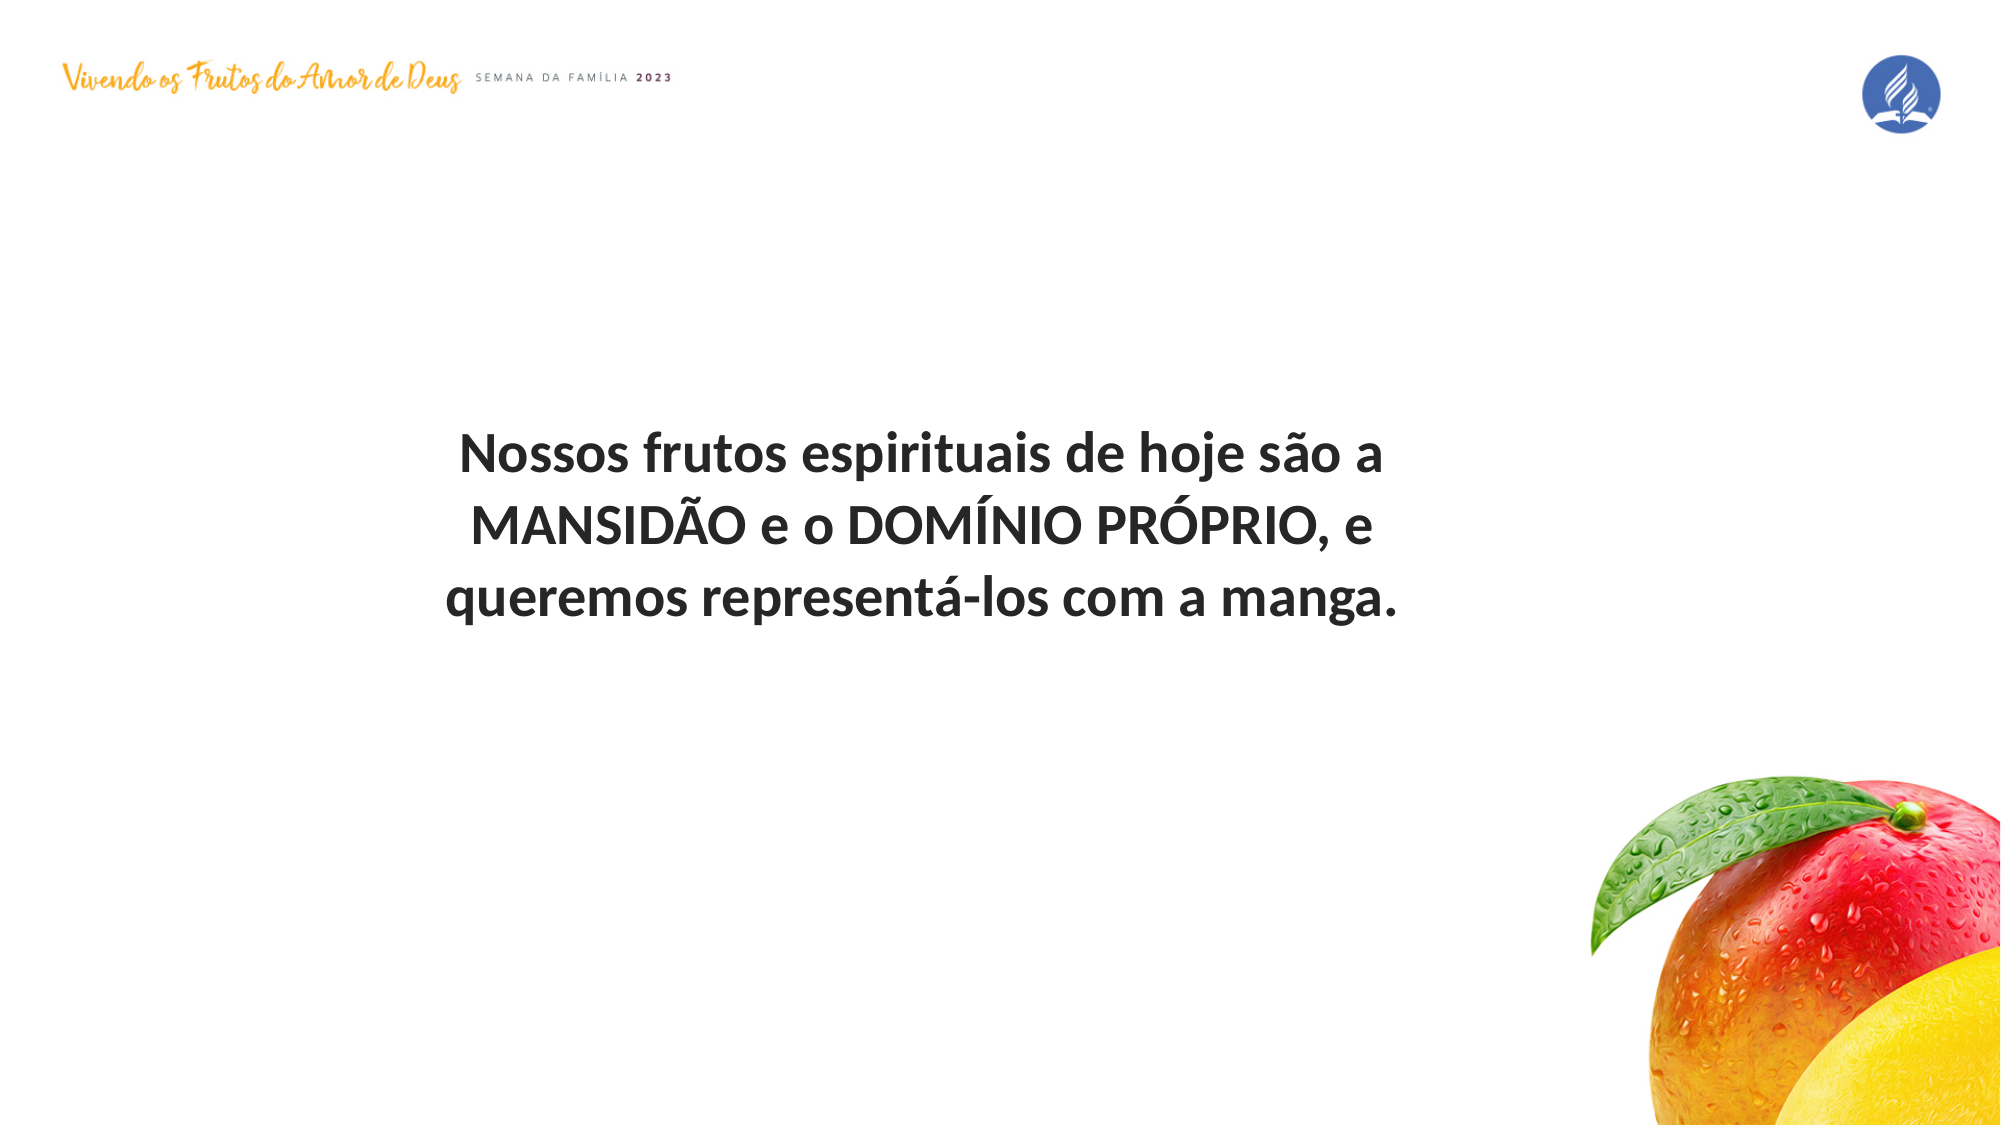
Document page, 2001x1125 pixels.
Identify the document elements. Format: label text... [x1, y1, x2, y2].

text_box Nossos frutos espirituais de hoje são a MANSIDÃO e o DOMÍNIO PRÓPRIO, e queremos representá-los com a manga. [345, 404, 1544, 636]
picture [0, 0, 2001, 1125]
